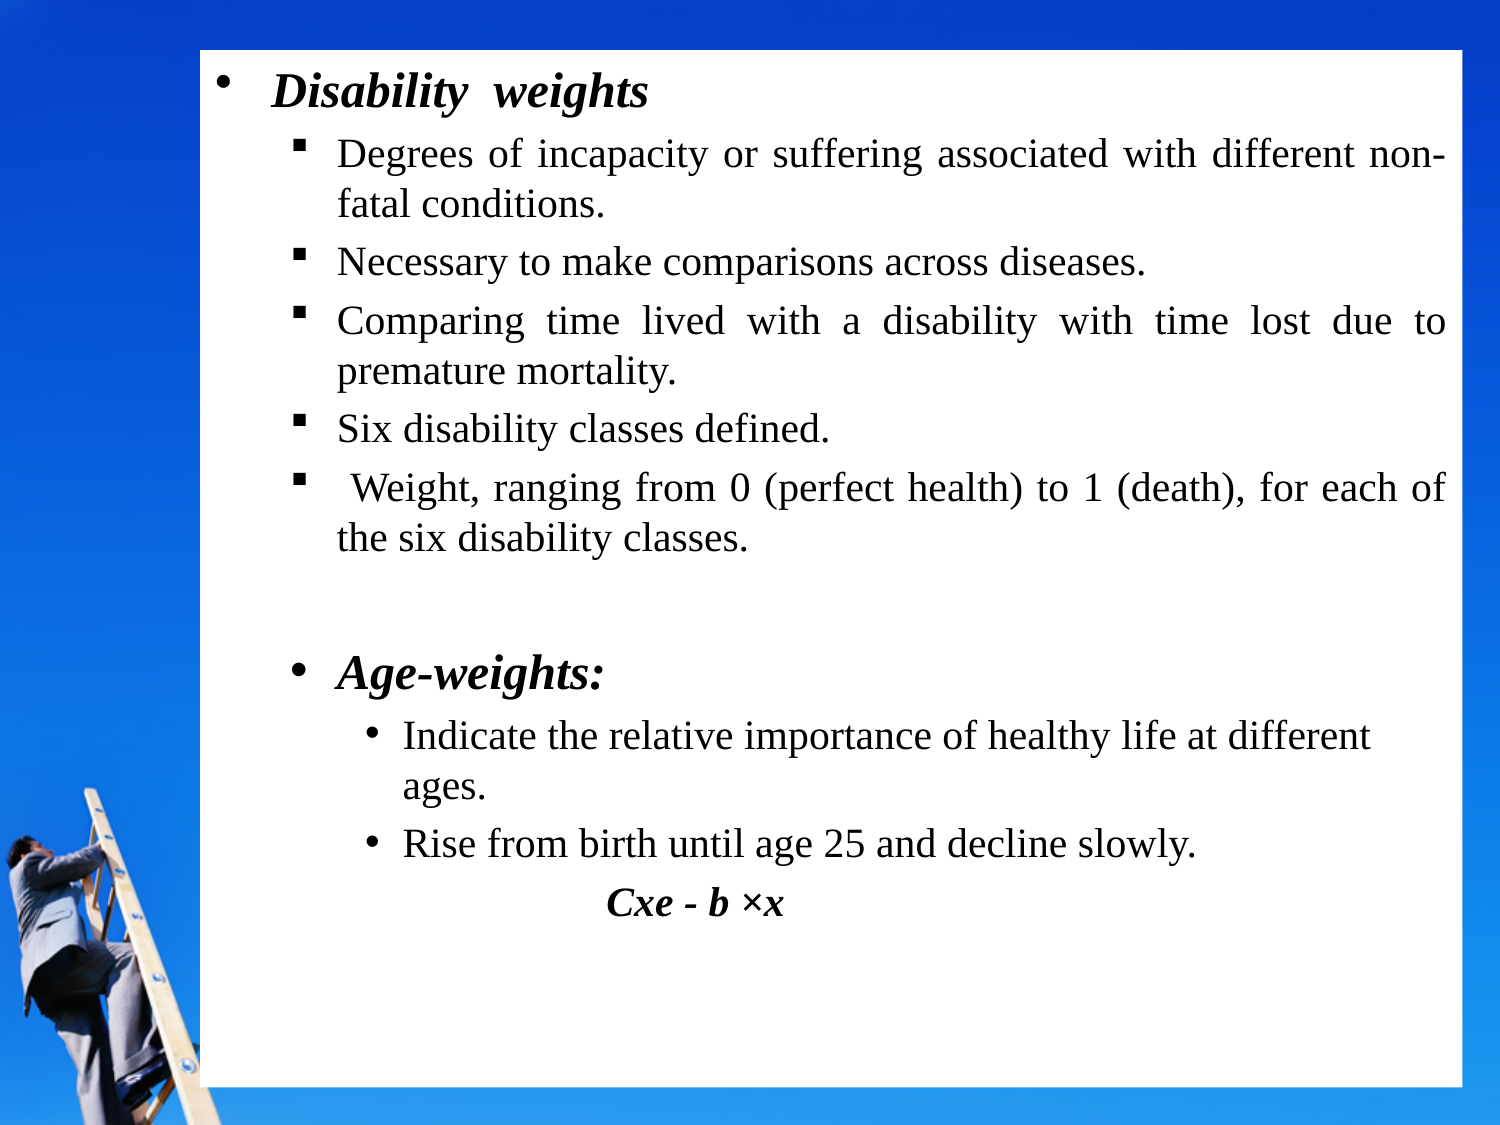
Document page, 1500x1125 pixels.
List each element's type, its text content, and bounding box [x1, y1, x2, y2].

picture [0, 0, 1500, 1125]
list Disability weights Degrees of incapacity or suffering associated with different non-fatal conditions. Necessary to make comparisons across diseases. Comparing time lived with a disability with time lost due to premature mortality. Six disability classes defined. Weight, ranging from 0 (perfect health) to 1 (death), for each of the six disability classes. Age-weights: Indicate the relative importance of healthy life at different ages. Rise from birth until age 25 and decline slowly. Cxe - b ×x [199, 49, 1463, 1088]
